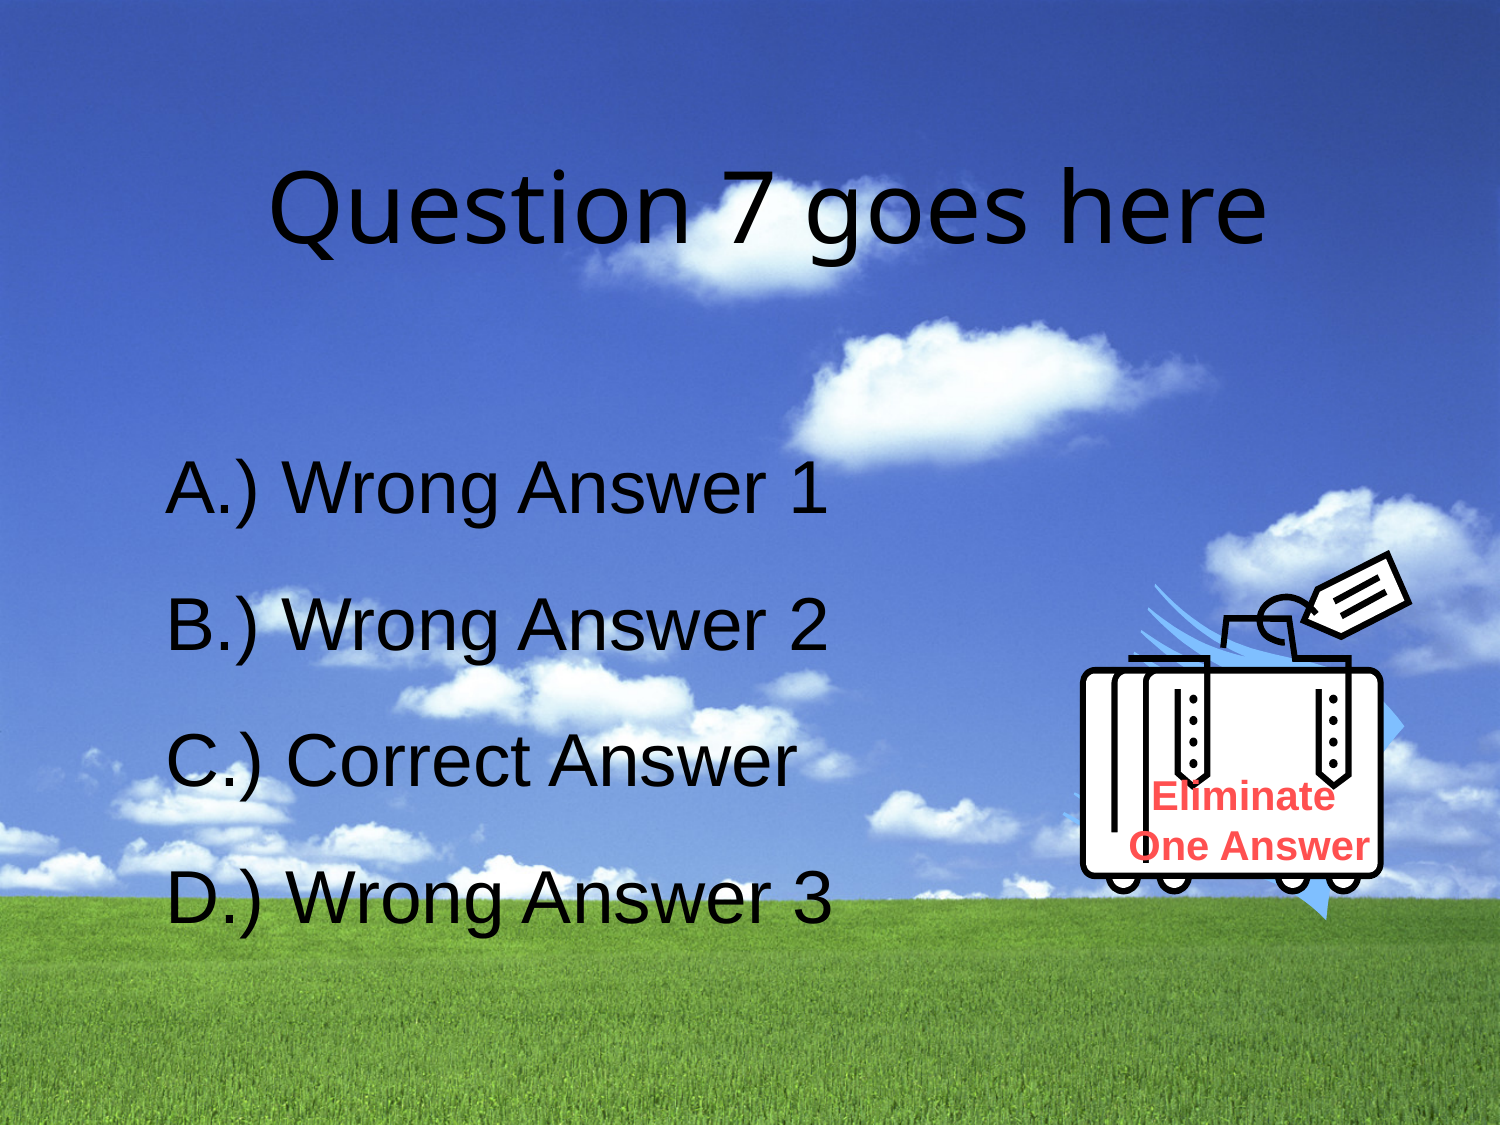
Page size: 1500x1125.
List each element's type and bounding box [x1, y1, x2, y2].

text_box [1062, 549, 1413, 921]
picture [0, 0, 1500, 1125]
